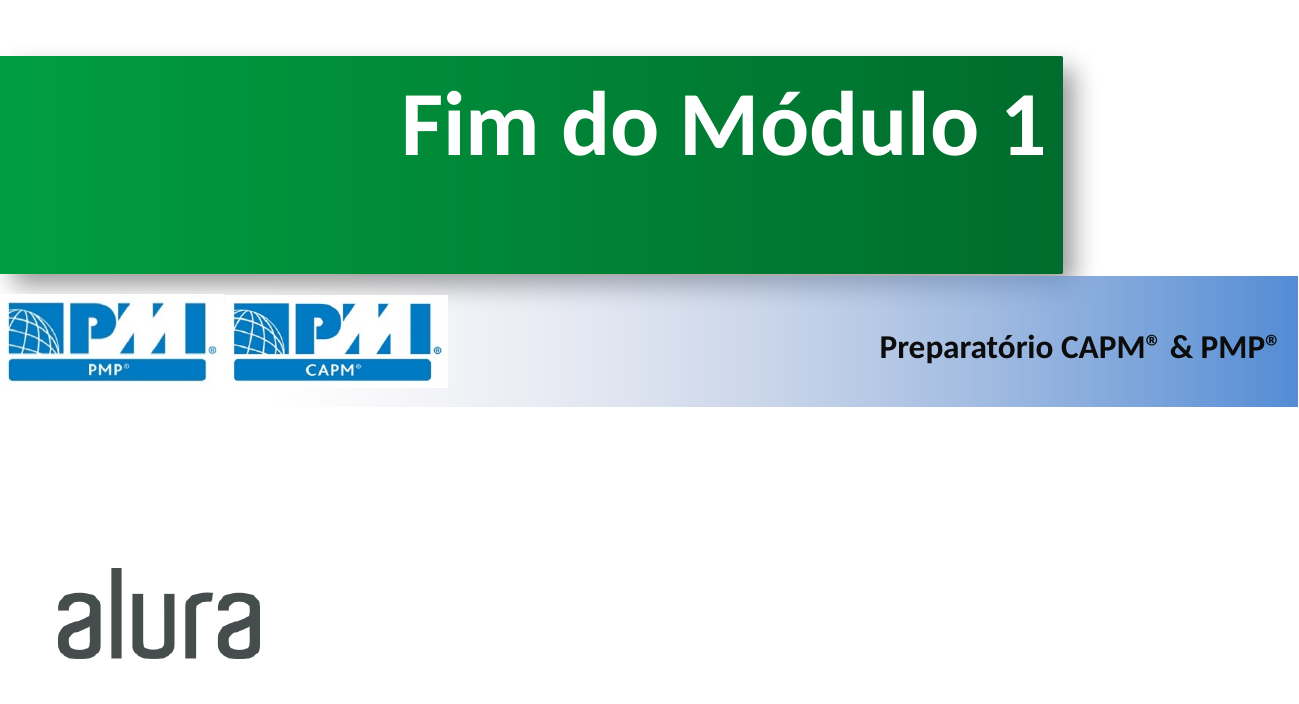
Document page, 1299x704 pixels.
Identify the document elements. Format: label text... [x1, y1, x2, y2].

picture [58, 568, 260, 660]
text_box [0, 294, 449, 390]
text_box [270, 276, 1298, 317]
text_box [270, 374, 1298, 407]
text_box Preparatório CAPM® & PMP® [452, 317, 1298, 374]
text_box Fim do Módulo 1 [0, 56, 1063, 274]
